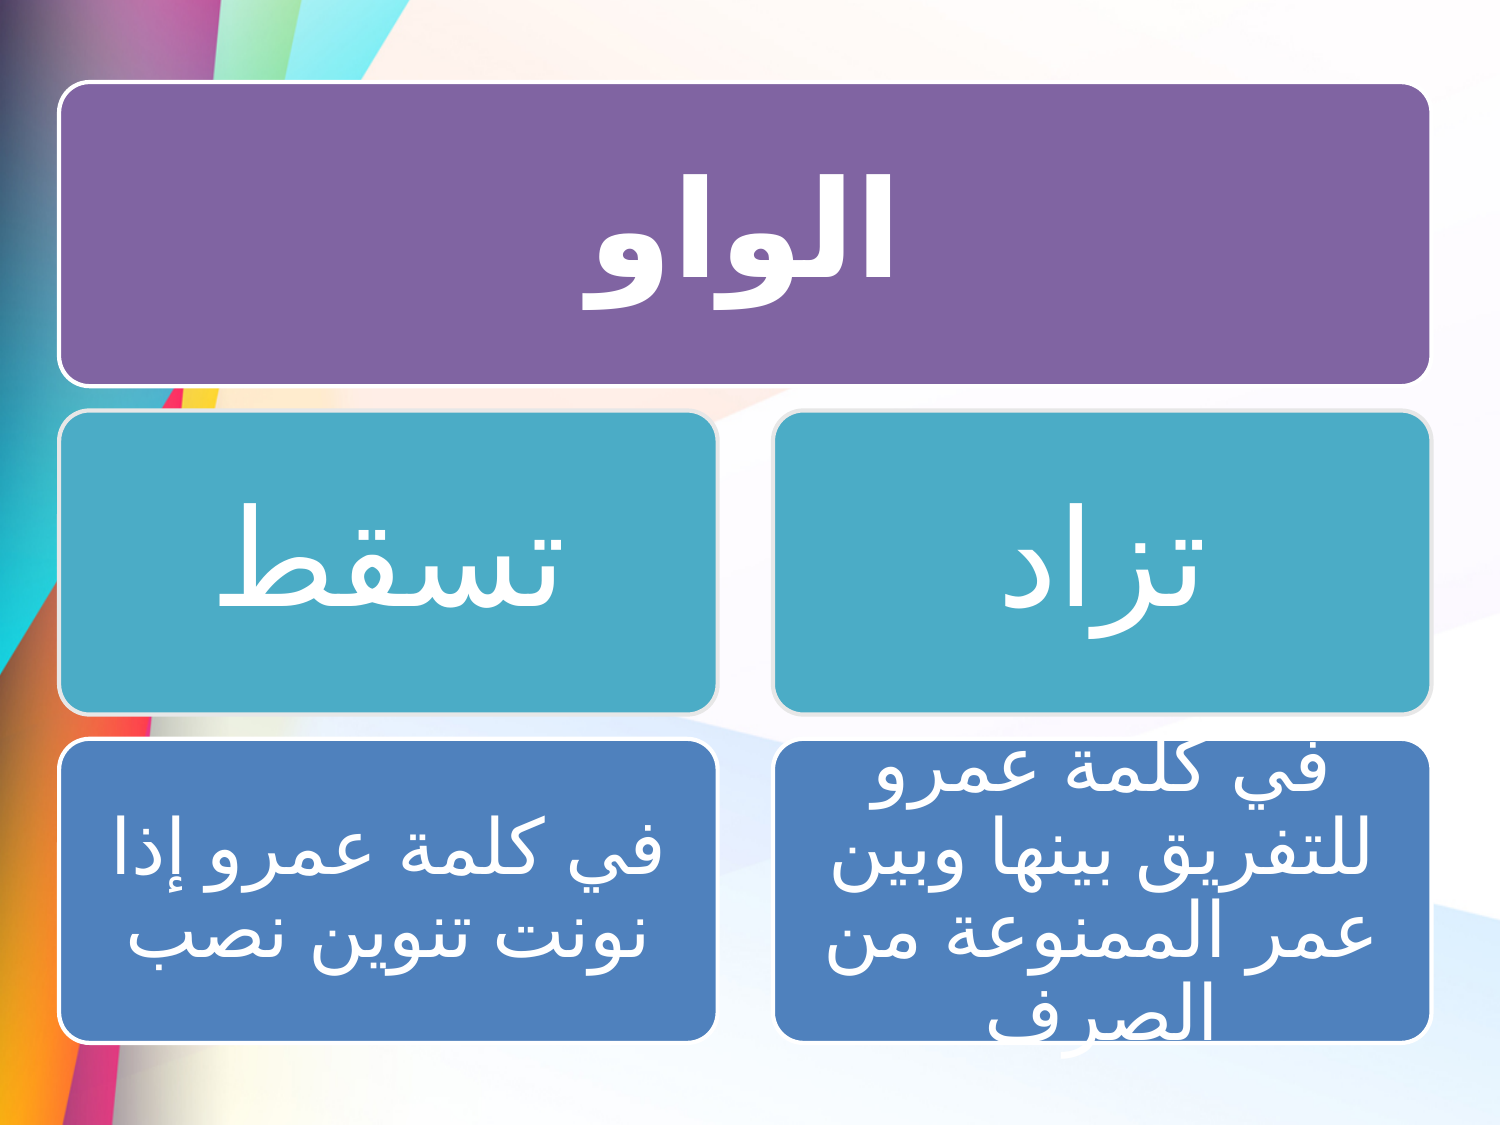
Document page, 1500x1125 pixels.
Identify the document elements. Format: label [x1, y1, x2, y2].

list [58, 81, 1433, 1044]
picture [0, 0, 1500, 1125]
